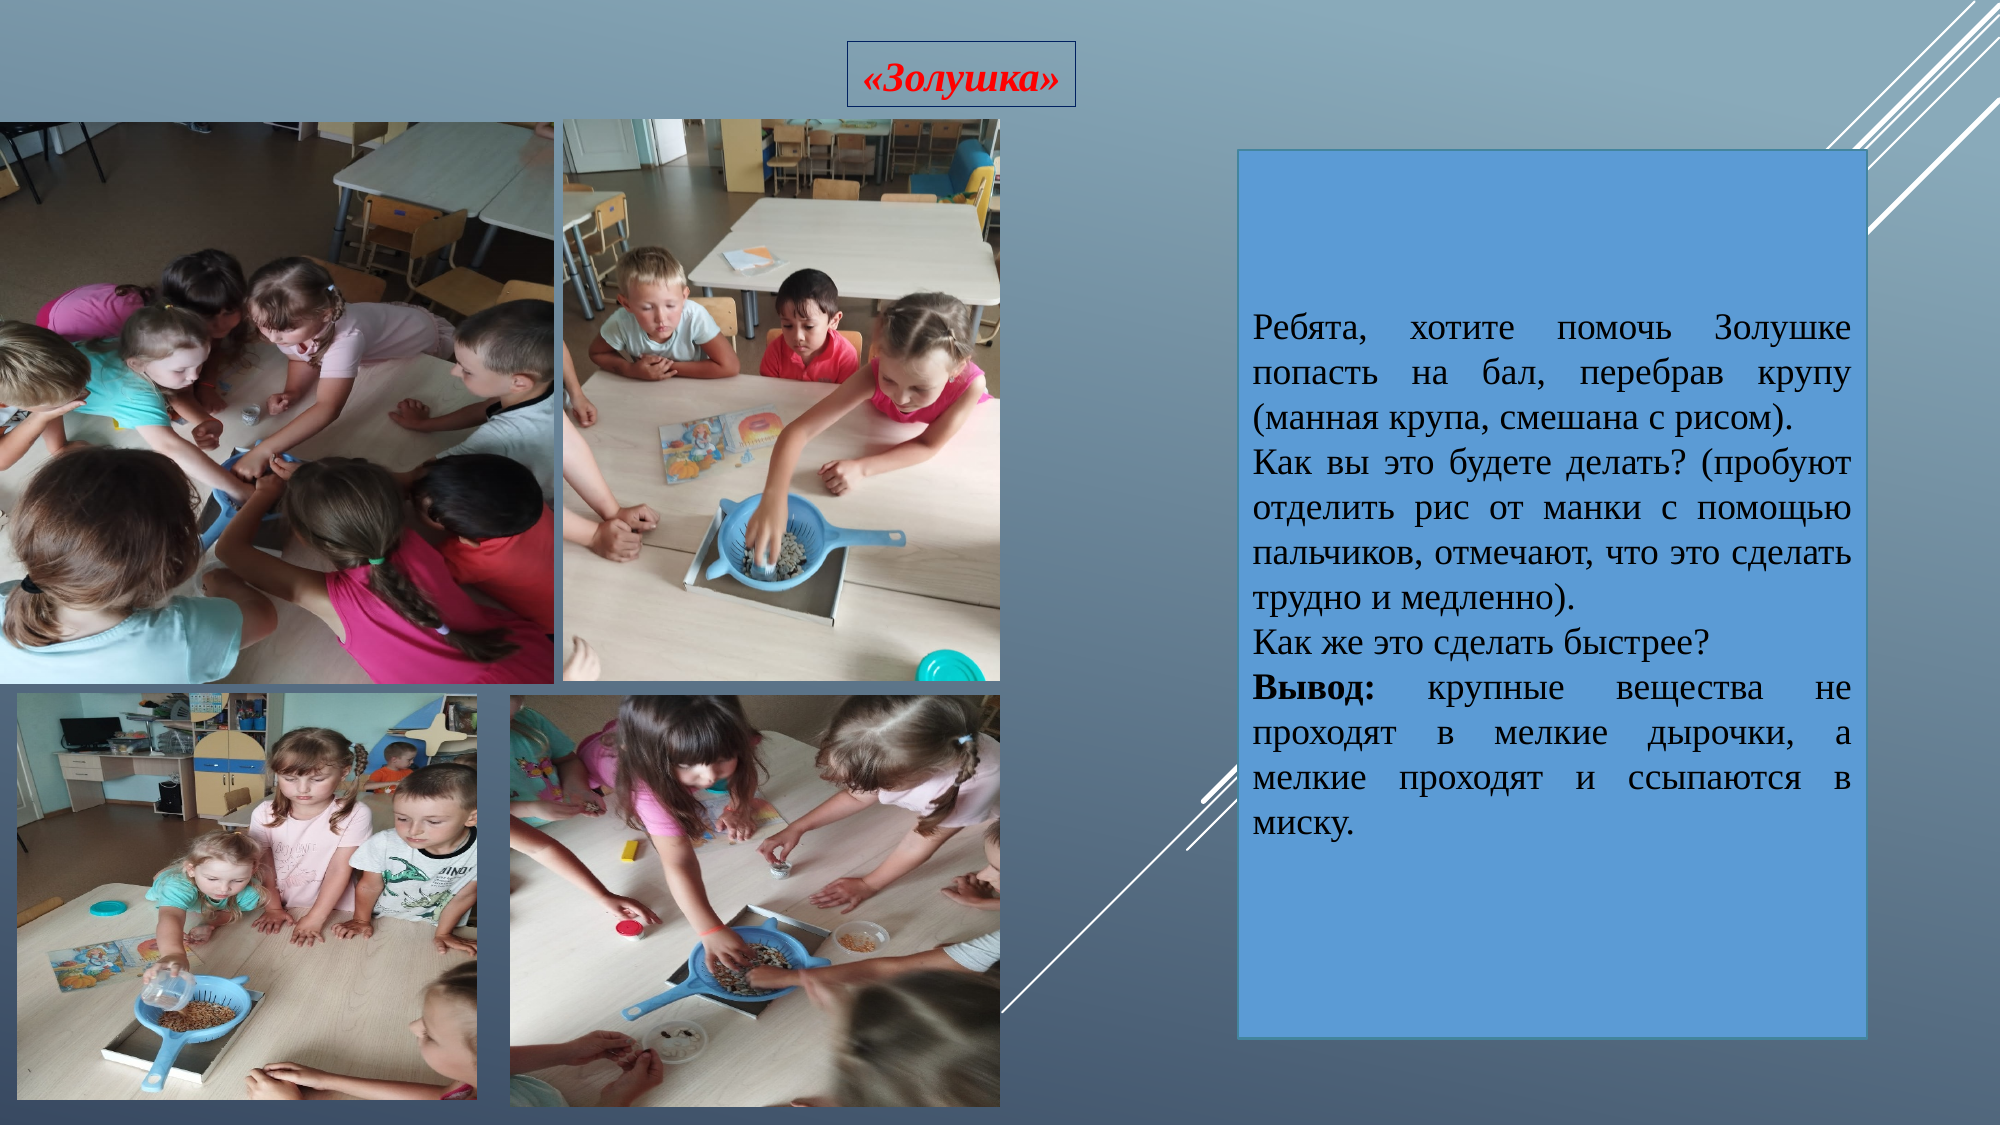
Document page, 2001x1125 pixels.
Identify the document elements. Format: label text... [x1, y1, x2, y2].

picture [510, 694, 1001, 1107]
text_box Ребята, хотите помочь Золушке попасть на бал, перебрав крупу (манная крупа, смешана с рисом). Как вы это будете делать? (пробуют отделить рис от манки с помощью пальчиков, отмечают, что это сделать трудно и медленно). Как же это сделать быстрее? Вывод: крупные вещества не проходят в мелкие дырочки, а мелкие проходят и ссыпаются в миску. [1237, 149, 1868, 1040]
text_box «Золушка» [847, 41, 1076, 107]
picture [563, 119, 1001, 681]
picture [16, 693, 478, 1100]
picture [0, 122, 554, 684]
